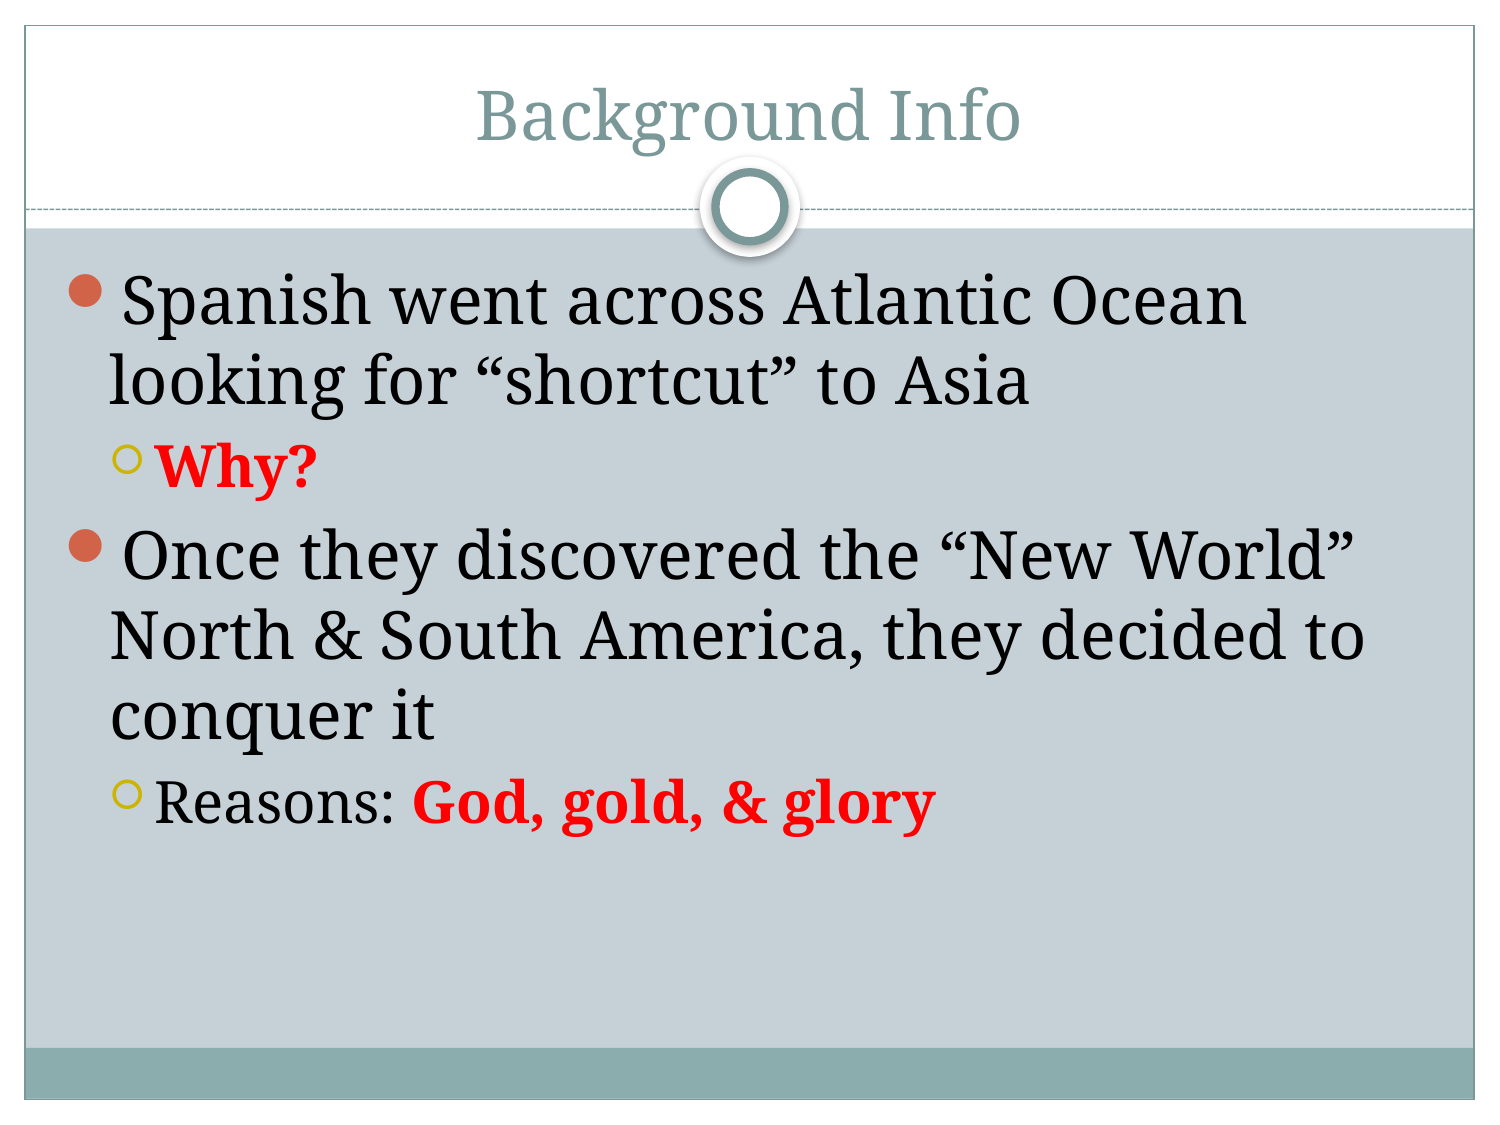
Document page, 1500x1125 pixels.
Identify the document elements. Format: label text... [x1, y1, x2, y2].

list Spanish went across Atlantic Ocean looking for “shortcut” to Asia Why? Once they discovered the “New World” North & South America, they decided to conquer it Reasons: God, gold, & glory [49, 250, 1445, 1001]
title Background Info [49, 37, 1450, 162]
